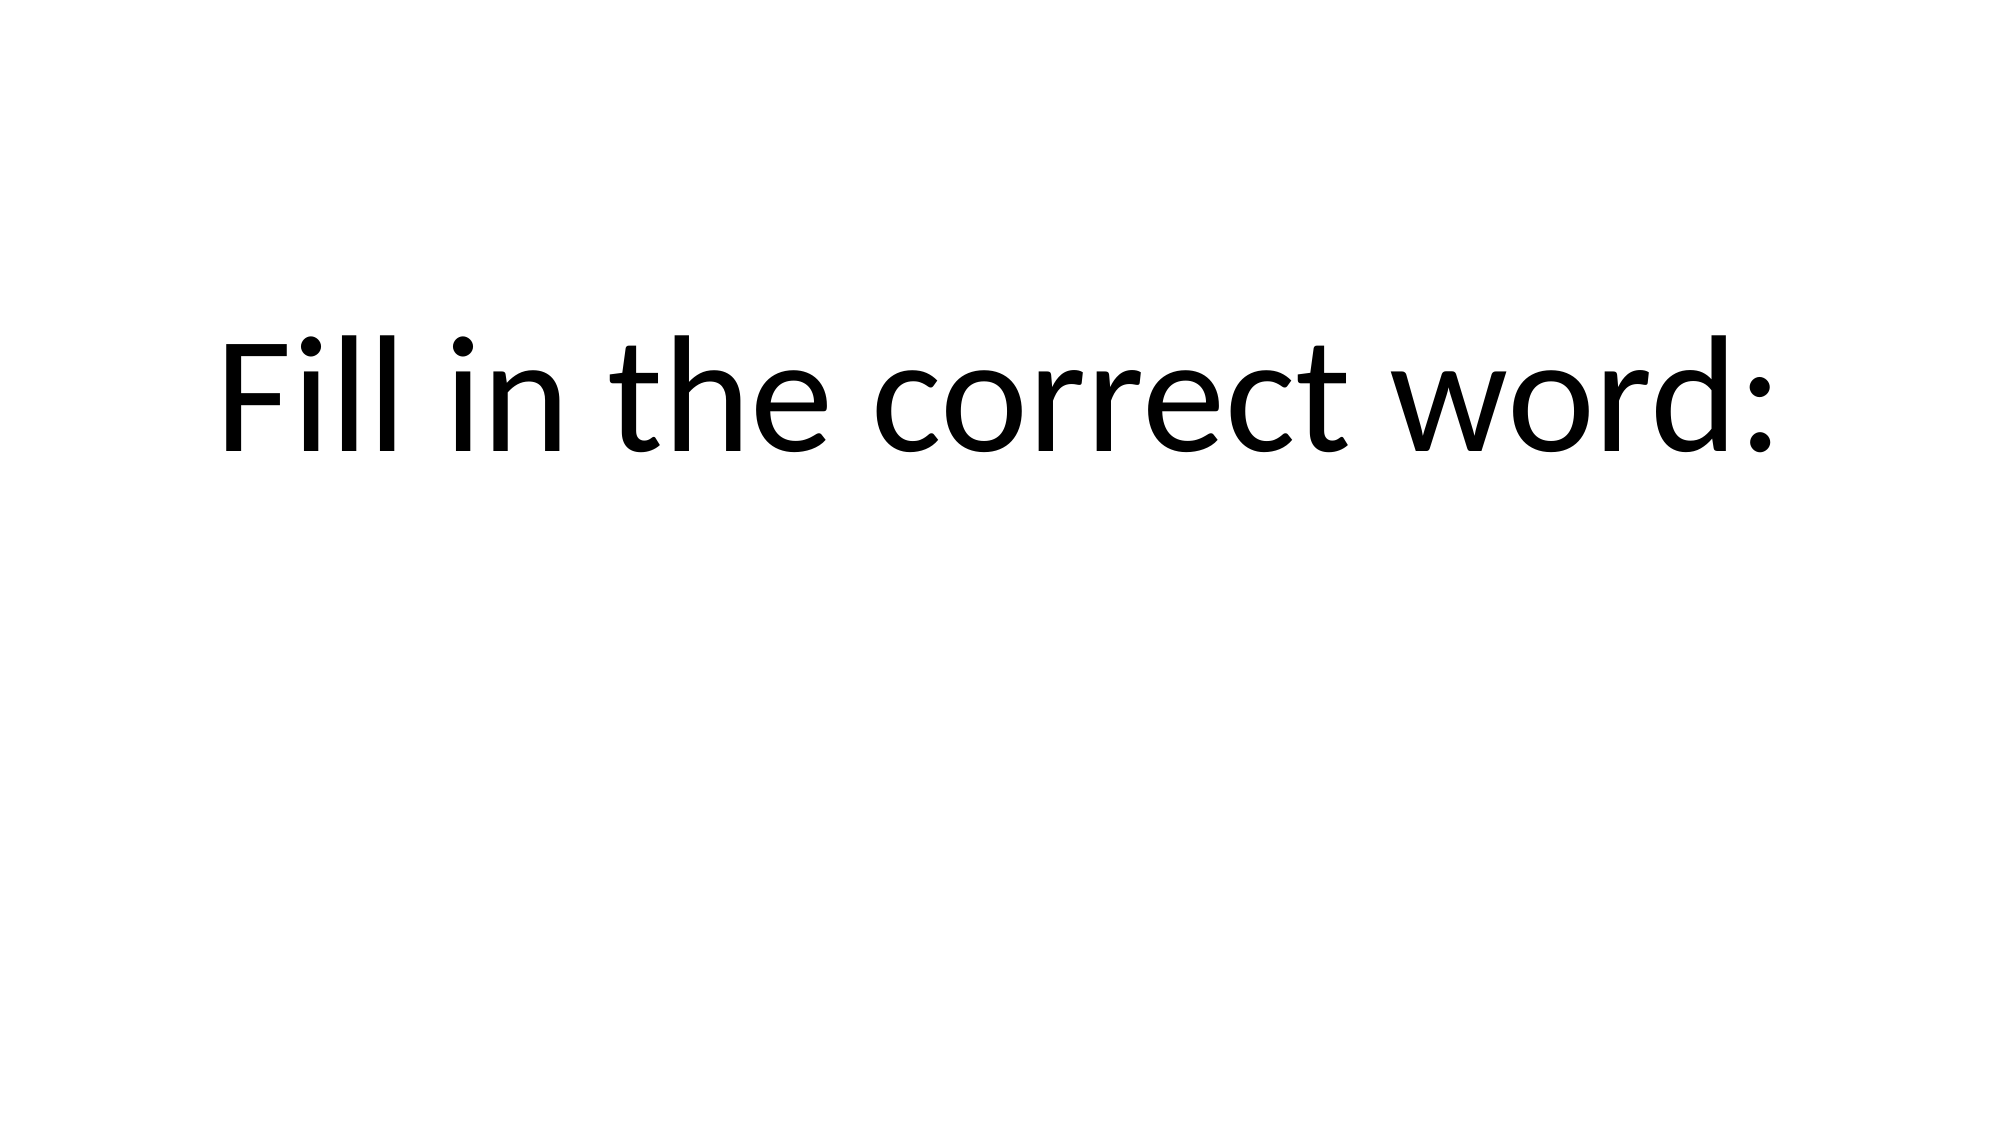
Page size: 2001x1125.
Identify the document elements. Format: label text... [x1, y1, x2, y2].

list Fill in the correct word: [137, 299, 1863, 1014]
